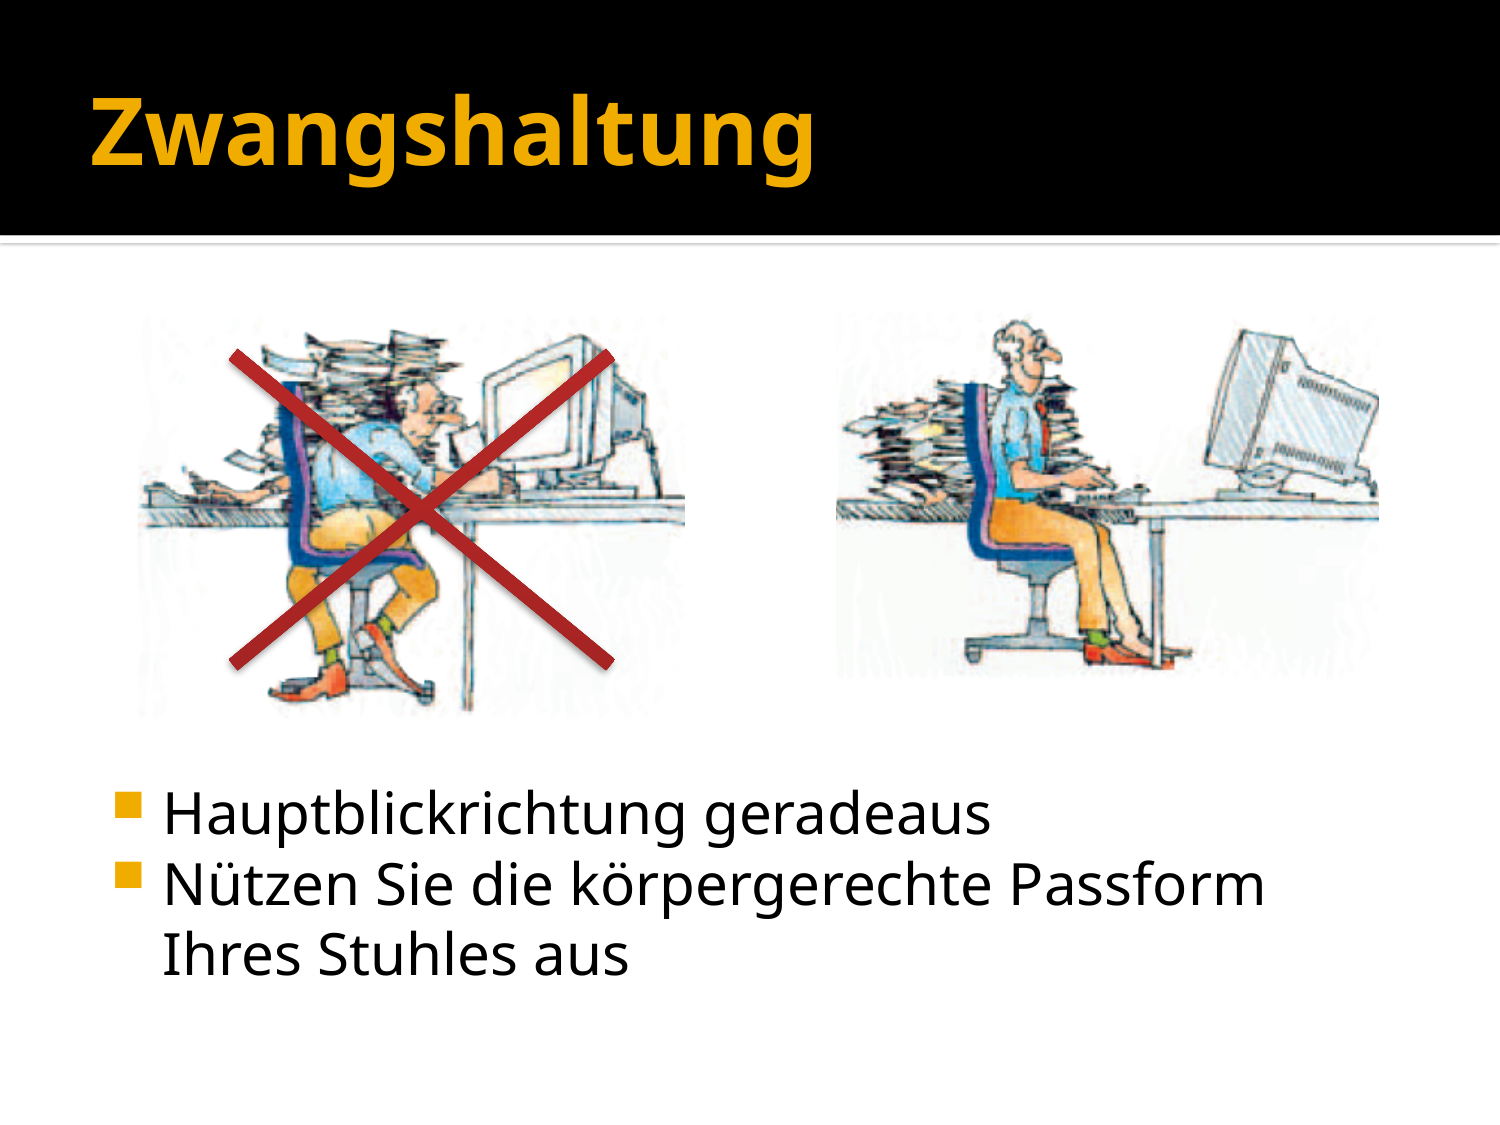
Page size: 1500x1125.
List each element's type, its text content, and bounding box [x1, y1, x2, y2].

title Zwangshaltung [75, 24, 1425, 231]
list Hauptblickrichtung geradeaus Nützen Sie die körpergerechte Passform Ihres Stuhles aus [82, 761, 1430, 1043]
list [124, 281, 685, 727]
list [836, 281, 1379, 727]
